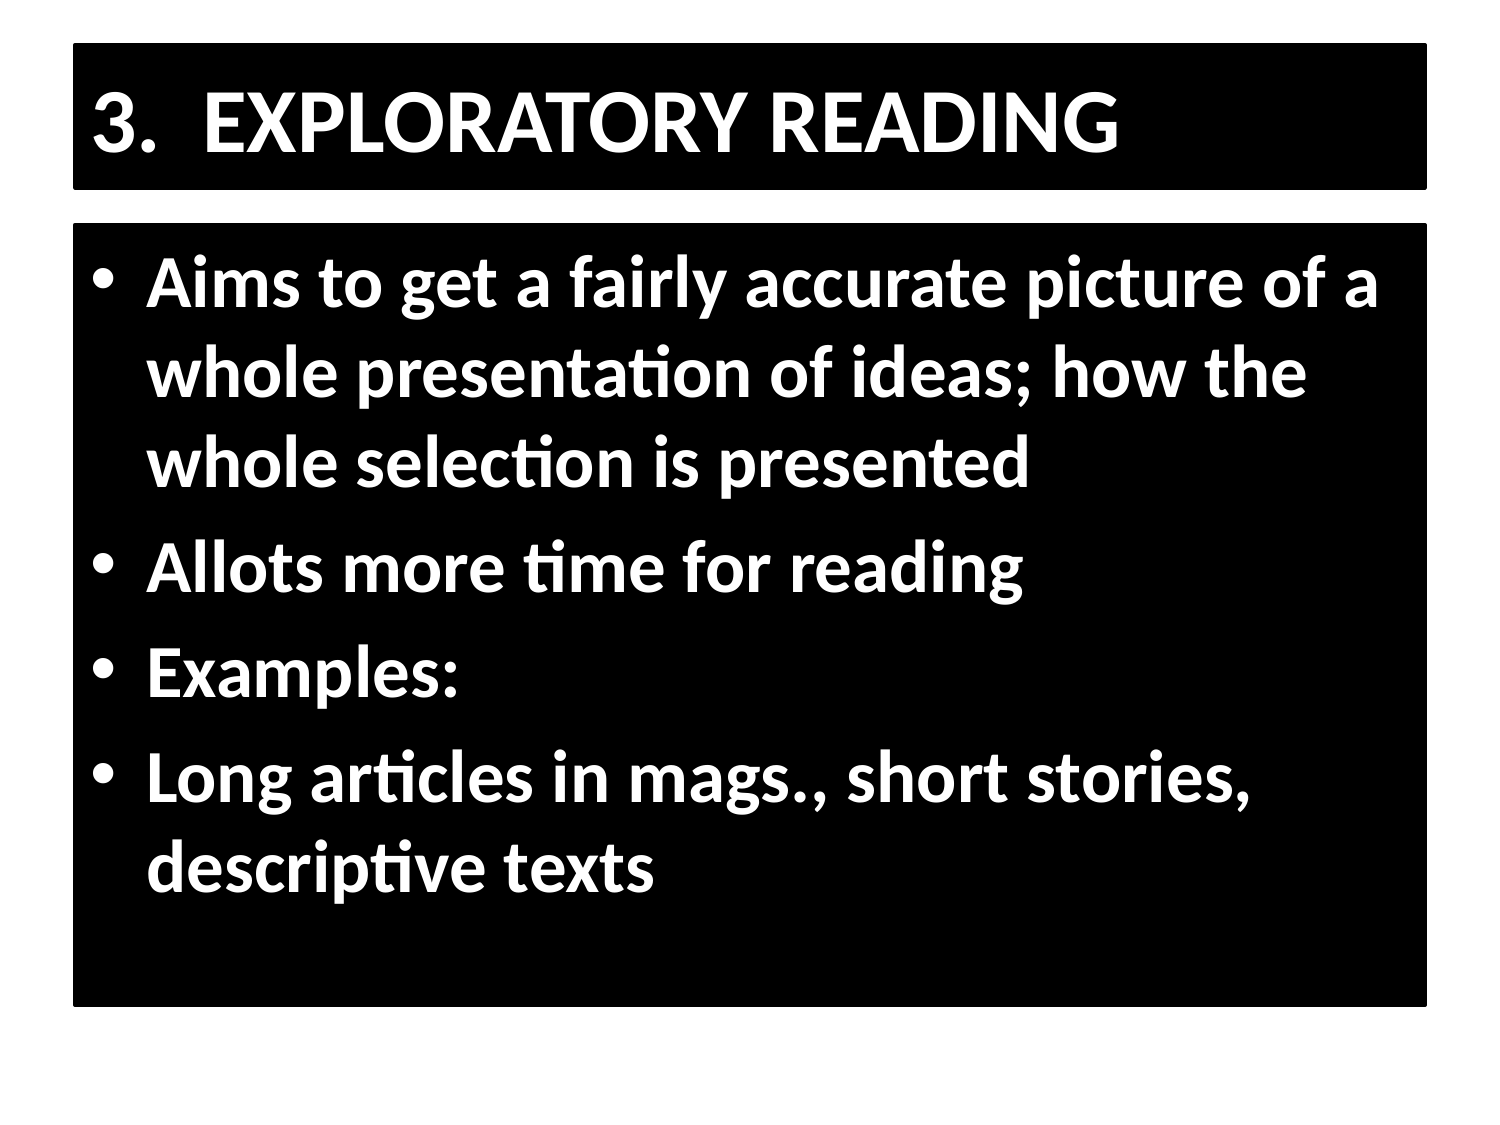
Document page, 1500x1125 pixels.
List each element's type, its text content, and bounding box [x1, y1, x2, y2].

title 3. EXPLORATORY READING [73, 43, 1427, 190]
list Aims to get a fairly accurate picture of a whole presentation of ideas; how the whole selection is presented Allots more time for reading Examples: Long articles in mags., short stories, descriptive texts [73, 223, 1427, 1007]
